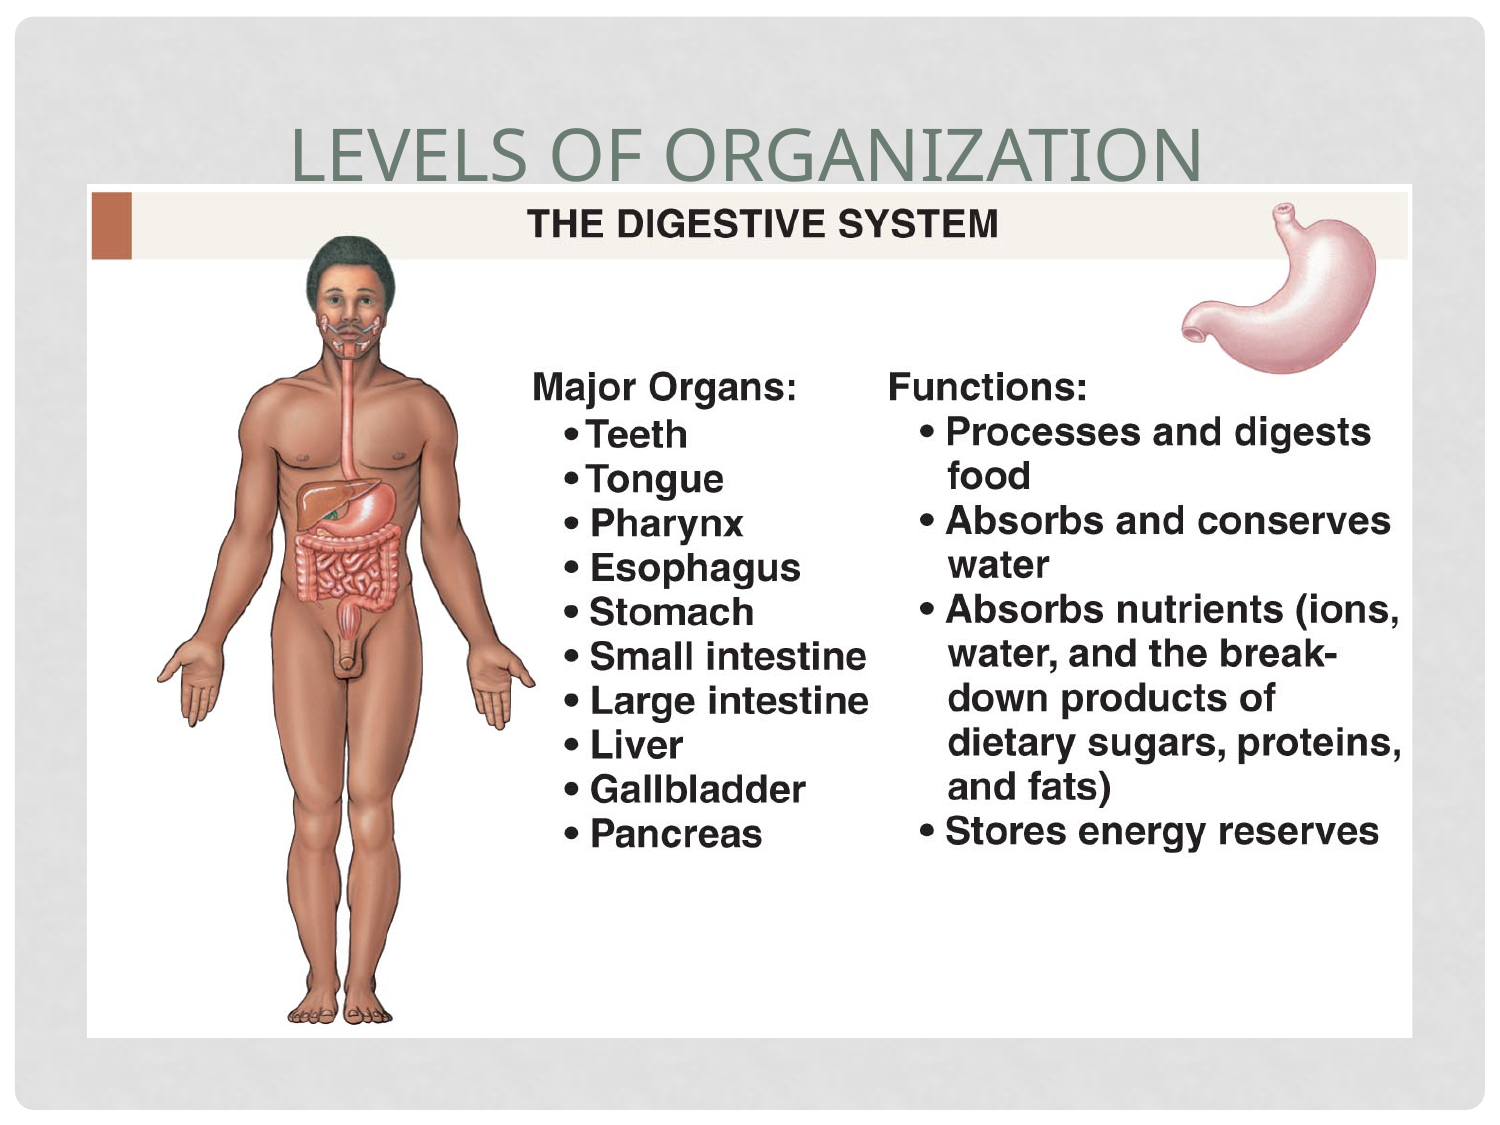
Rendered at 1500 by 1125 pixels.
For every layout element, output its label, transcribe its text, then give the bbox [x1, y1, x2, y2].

title Levels of Organization [69, 66, 1425, 238]
picture [86, 184, 1413, 1038]
